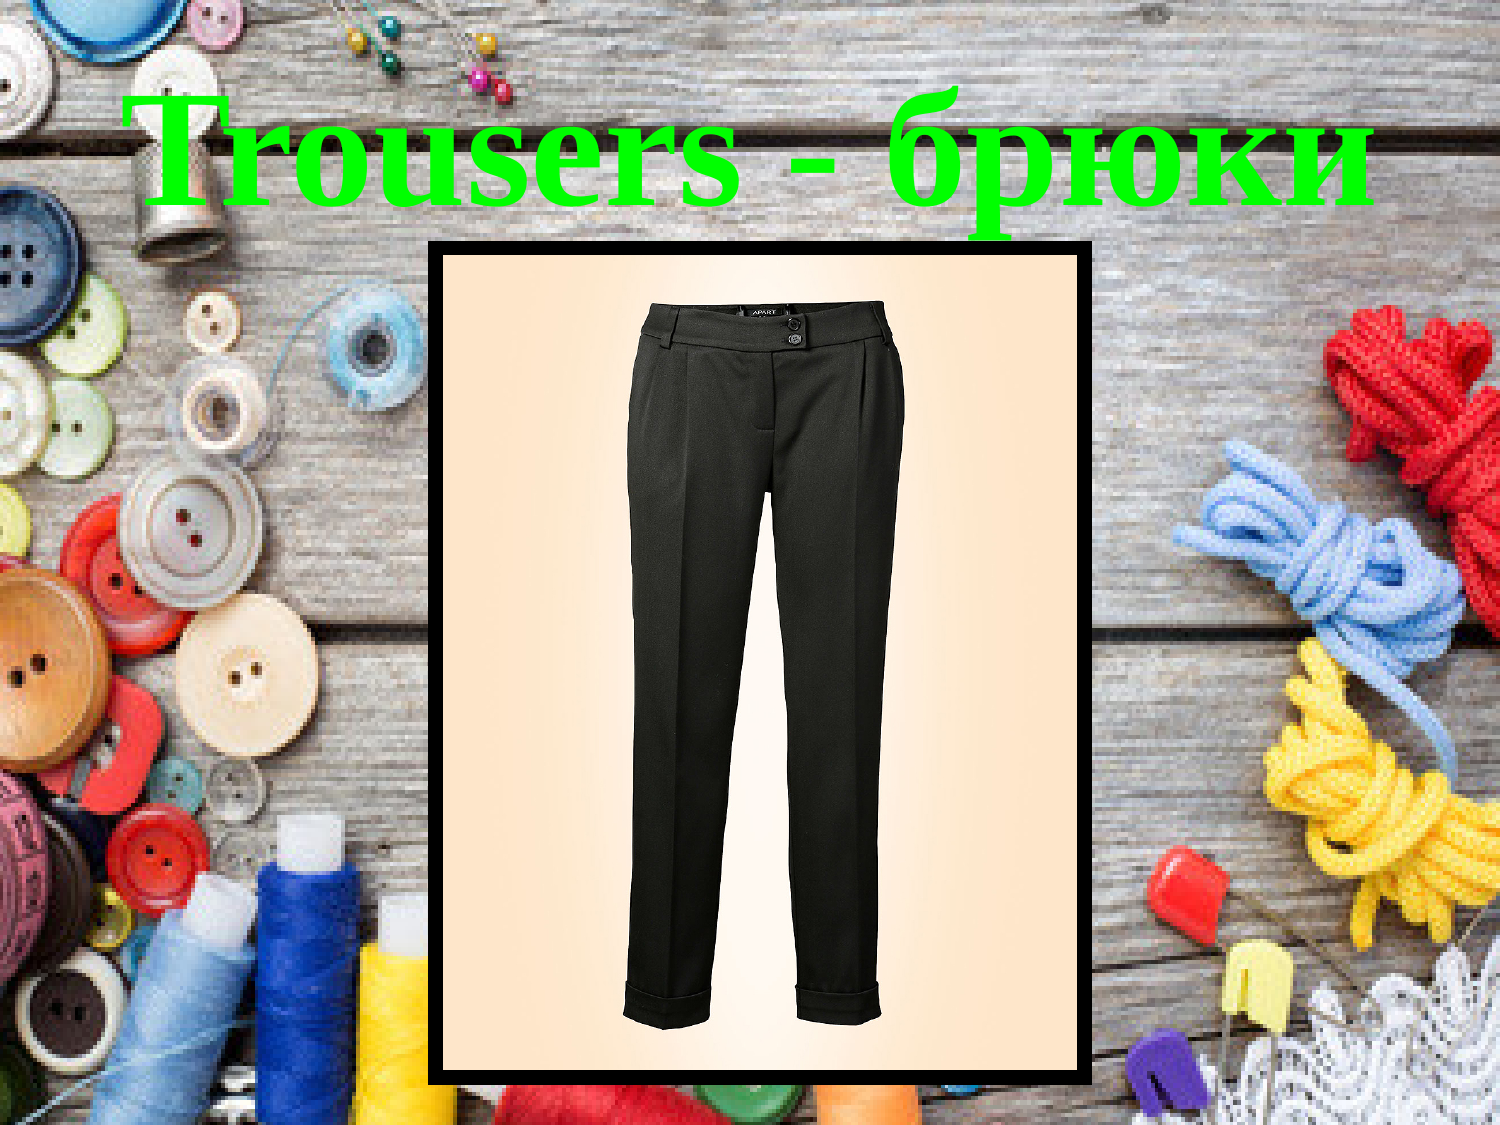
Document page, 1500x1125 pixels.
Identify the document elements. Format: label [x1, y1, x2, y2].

list [0, 0, 1500, 1125]
picture [442, 255, 1078, 1071]
